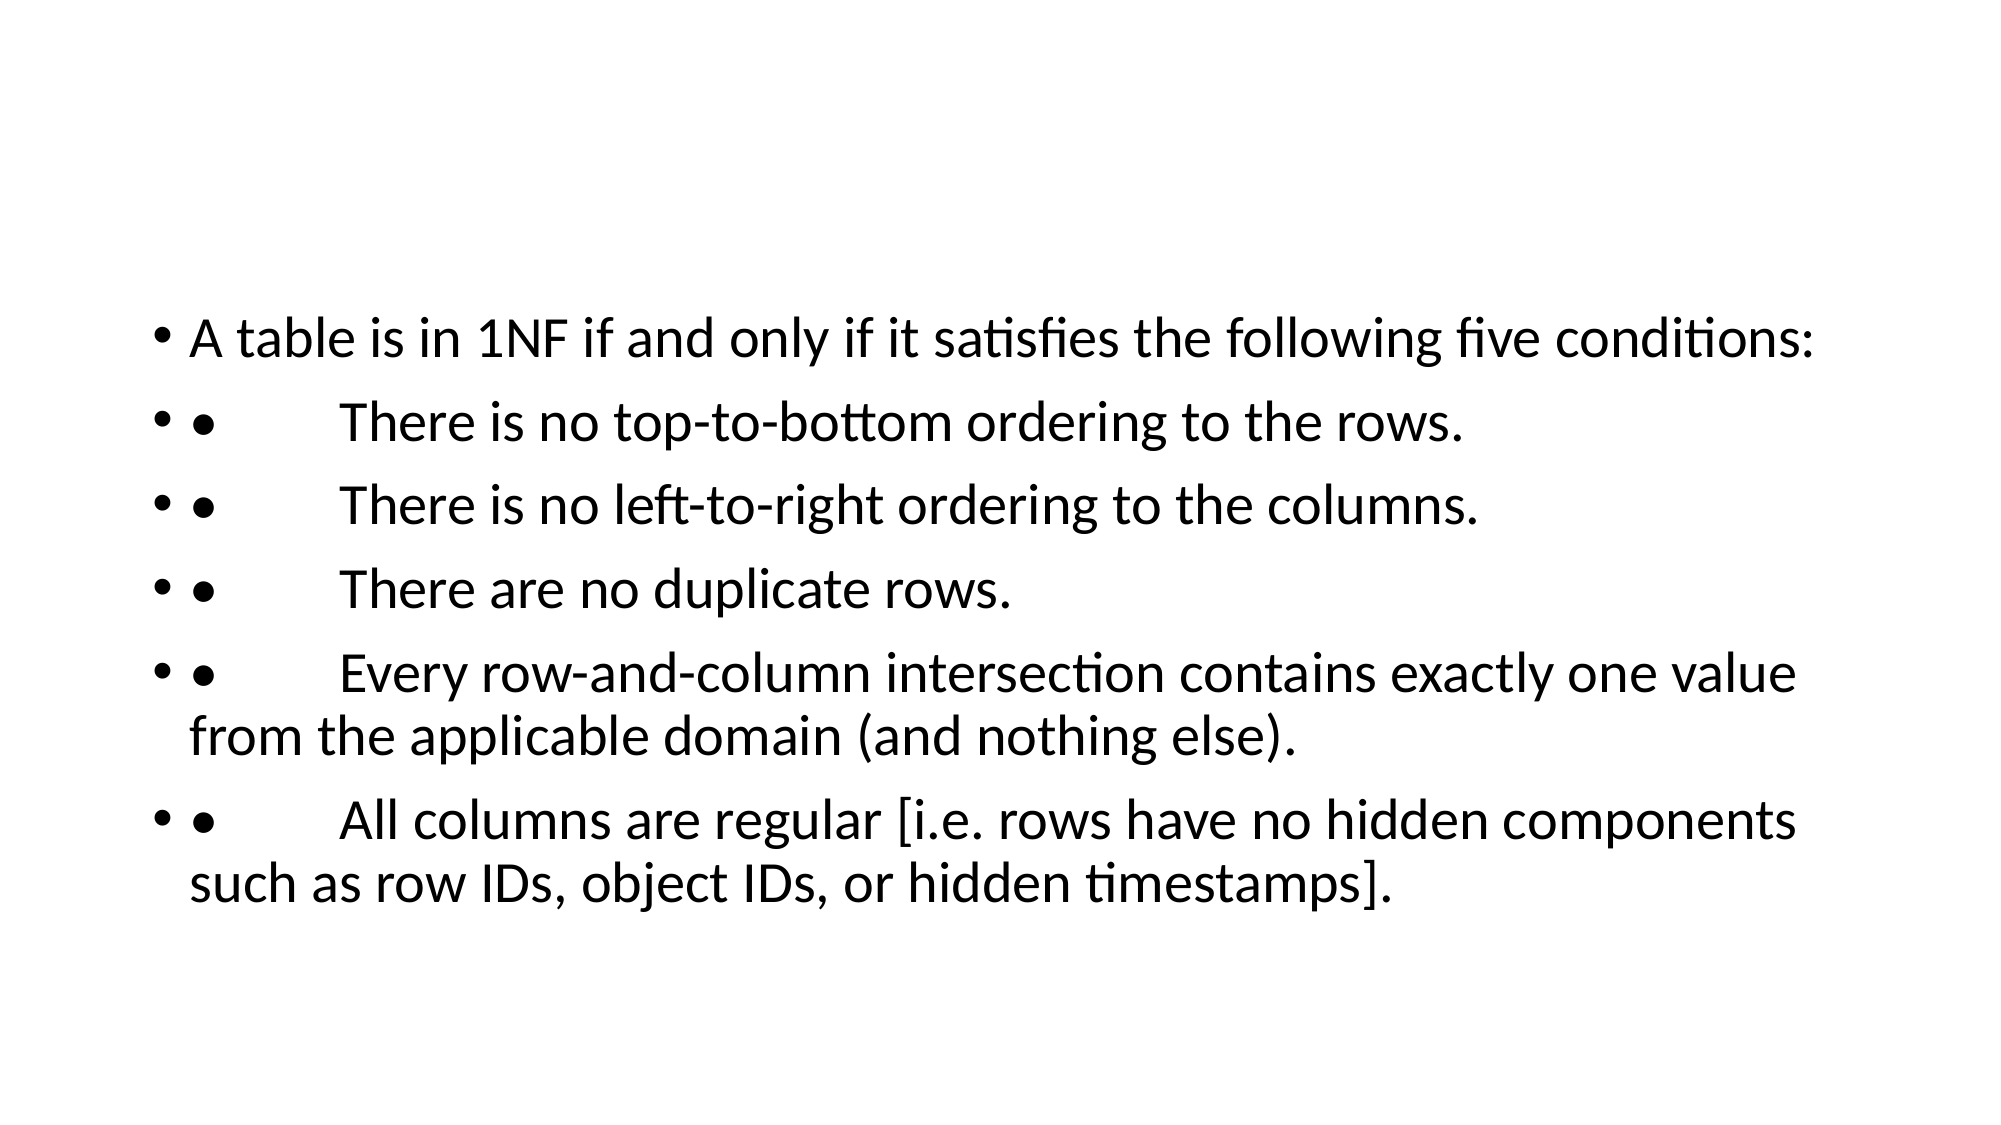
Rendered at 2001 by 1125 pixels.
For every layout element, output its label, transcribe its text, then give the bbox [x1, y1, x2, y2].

list A table is in 1NF if and only if it satisfies the following five conditions: • There is no top-to-bottom ordering to the rows. • There is no left-to-right ordering to the columns. • There are no duplicate rows. • Every row-and-column intersection contains exactly one value from the applicable domain (and nothing else). • All columns are regular [i.e. rows have no hidden components such as row IDs, object IDs, or hidden timestamps]. [137, 299, 1863, 1014]
